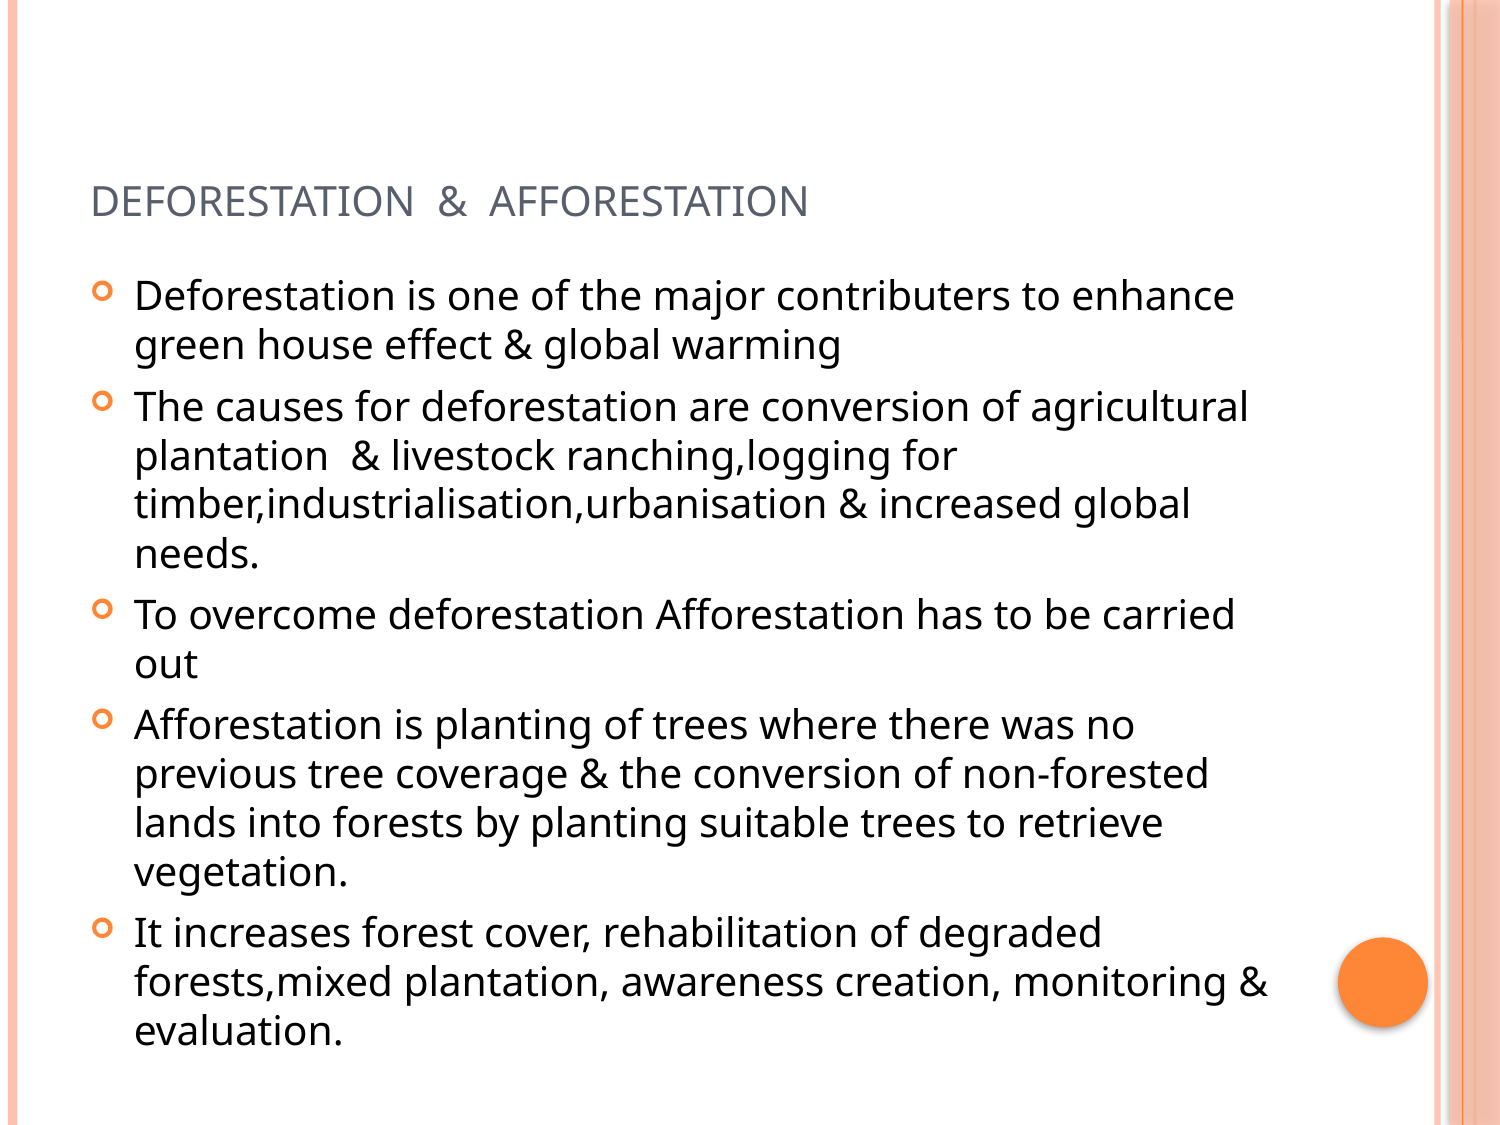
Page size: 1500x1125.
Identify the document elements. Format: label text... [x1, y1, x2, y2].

title DEFORESTATION & AFFORESTATION [75, 45, 1300, 233]
list Deforestation is one of the major contributers to enhance green house effect & global warming The causes for deforestation are conversion of agricultural plantation & livestock ranching,logging for timber,industrialisation,urbanisation & increased global needs. To overcome deforestation Afforestation has to be carried out Afforestation is planting of trees where there was no previous tree coverage & the conversion of non-forested lands into forests by planting suitable trees to retrieve vegetation. It increases forest cover, rehabilitation of degraded forests,mixed plantation, awareness creation, monitoring & evaluation. [75, 262, 1300, 1062]
